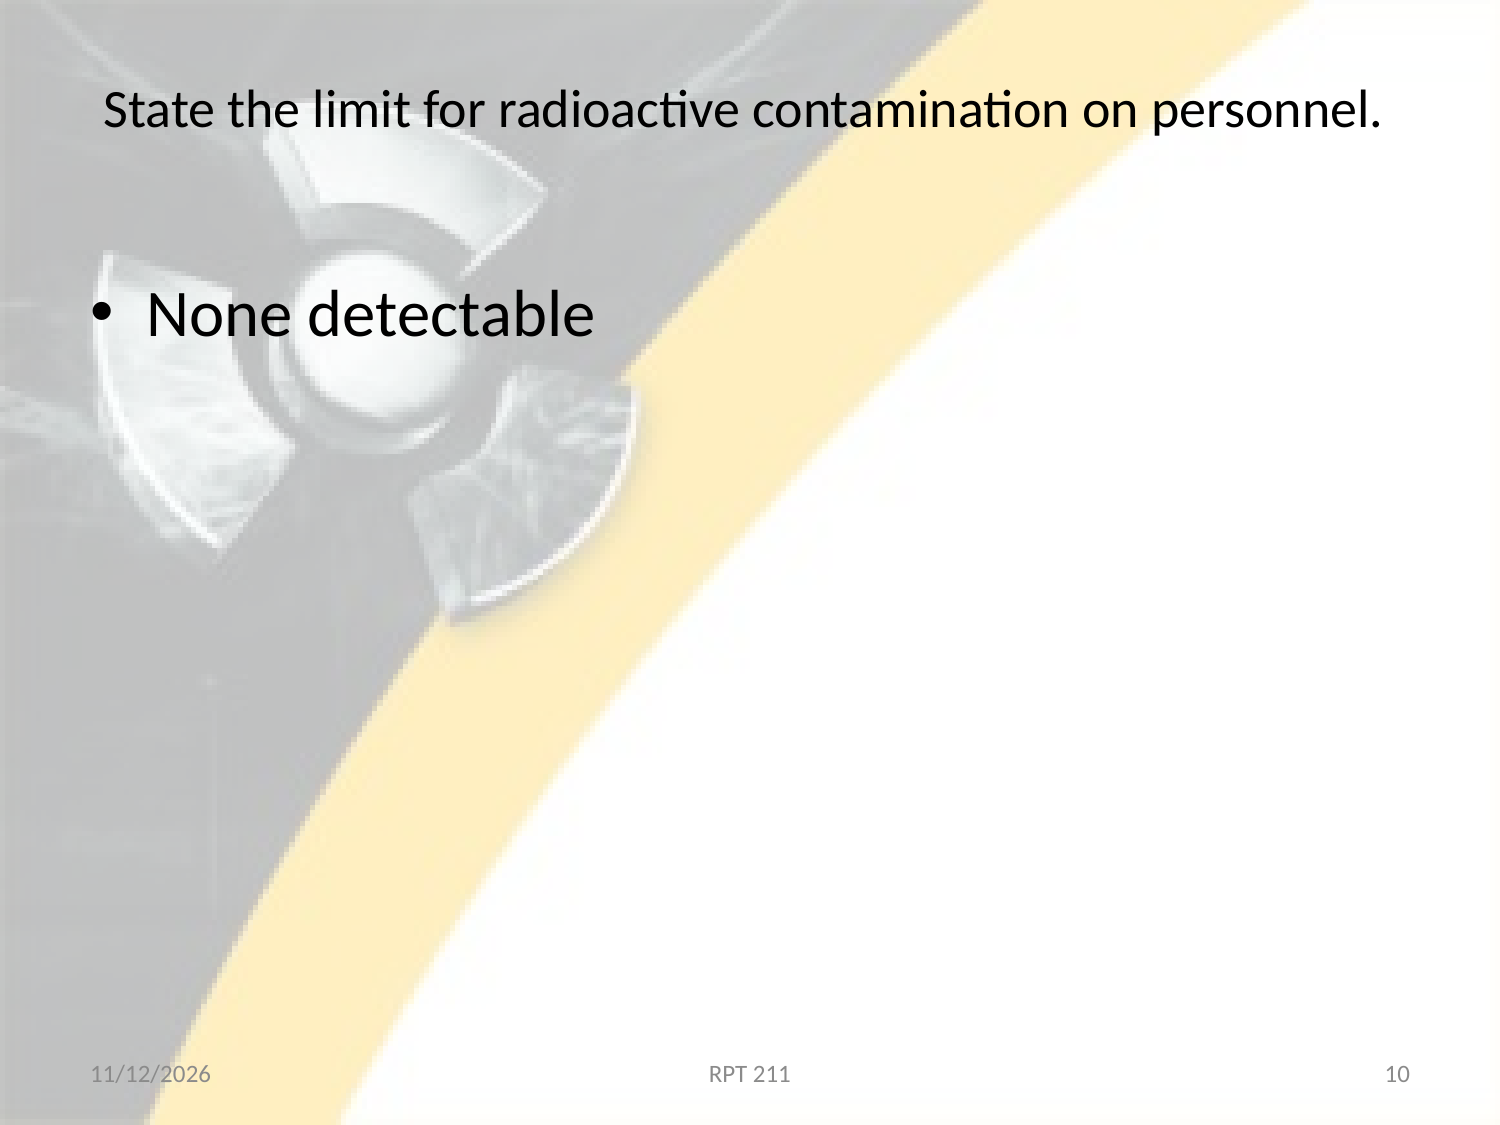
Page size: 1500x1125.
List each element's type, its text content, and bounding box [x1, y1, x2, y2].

footer RPT 211 [512, 1042, 988, 1103]
list None detectable [75, 262, 1425, 1005]
slide_number 10 [1074, 1042, 1425, 1103]
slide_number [75, 1042, 425, 1103]
title State the limit for radioactive contamination on personnel. [75, 45, 1425, 233]
